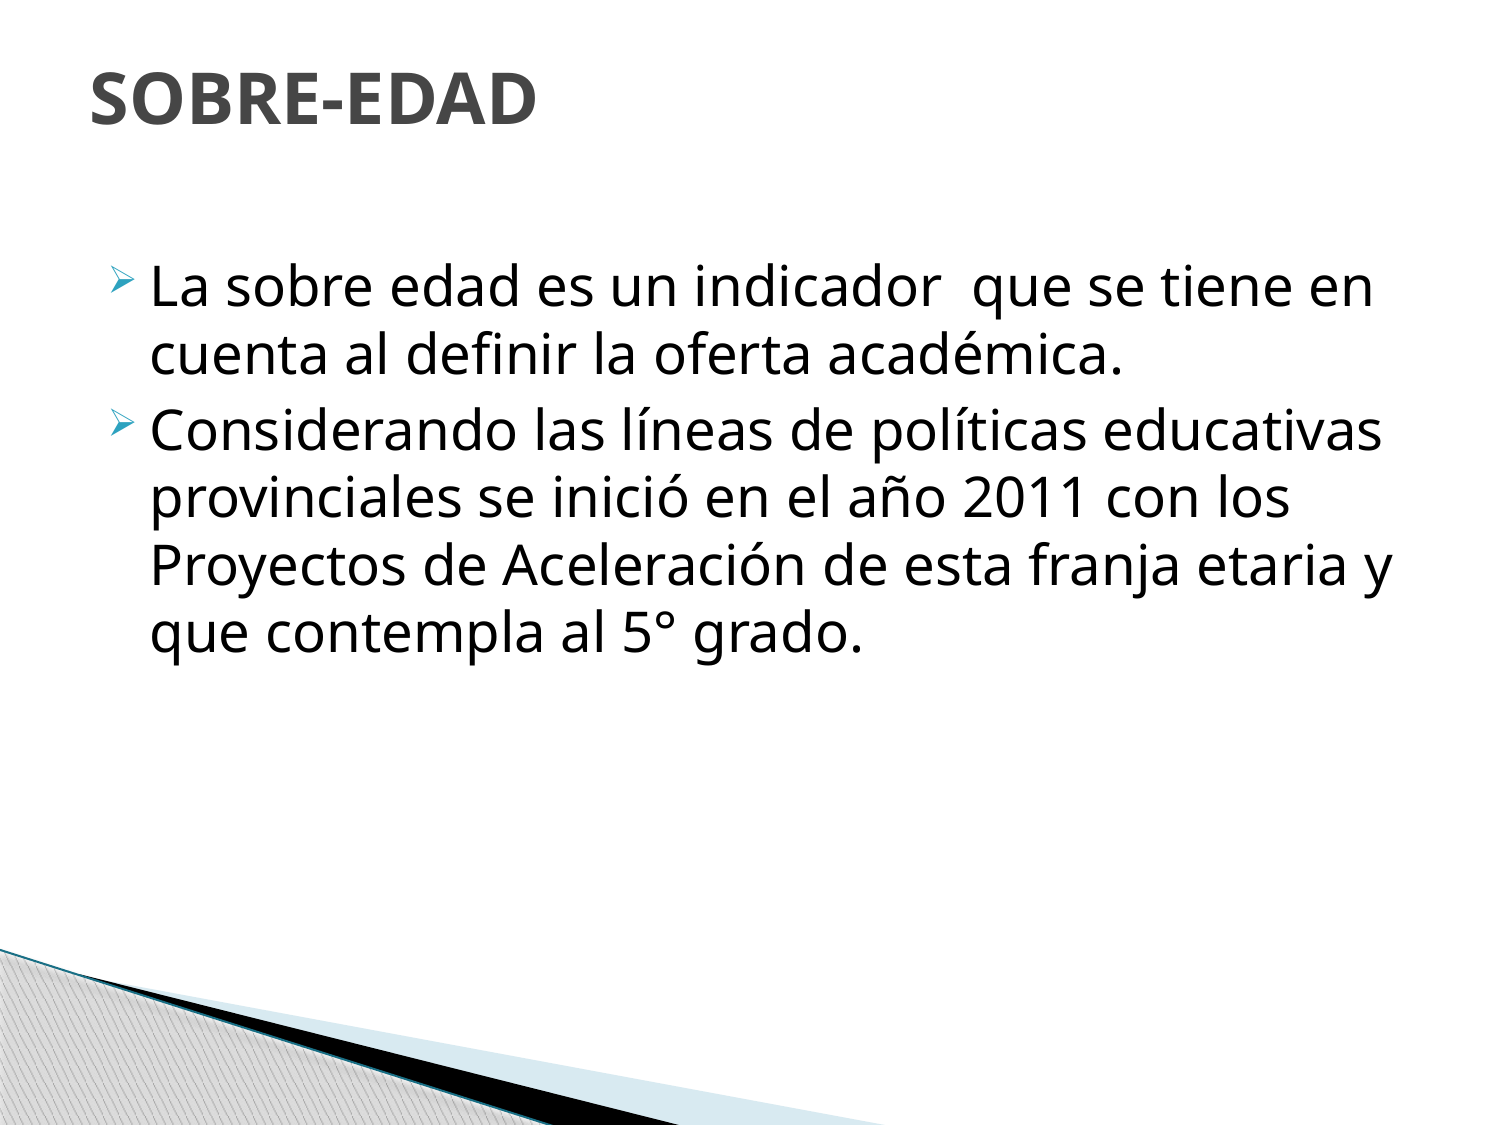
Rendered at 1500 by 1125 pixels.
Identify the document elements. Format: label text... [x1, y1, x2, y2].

title SOBRE-EDAD [75, 45, 1425, 233]
list La sobre edad es un indicador que se tiene en cuenta al definir la oferta académica. Considerando las líneas de políticas educativas provinciales se inició en el año 2011 con los Proyectos de Aceleración de esta franja etaria y que contempla al 5° grado. [75, 243, 1425, 986]
